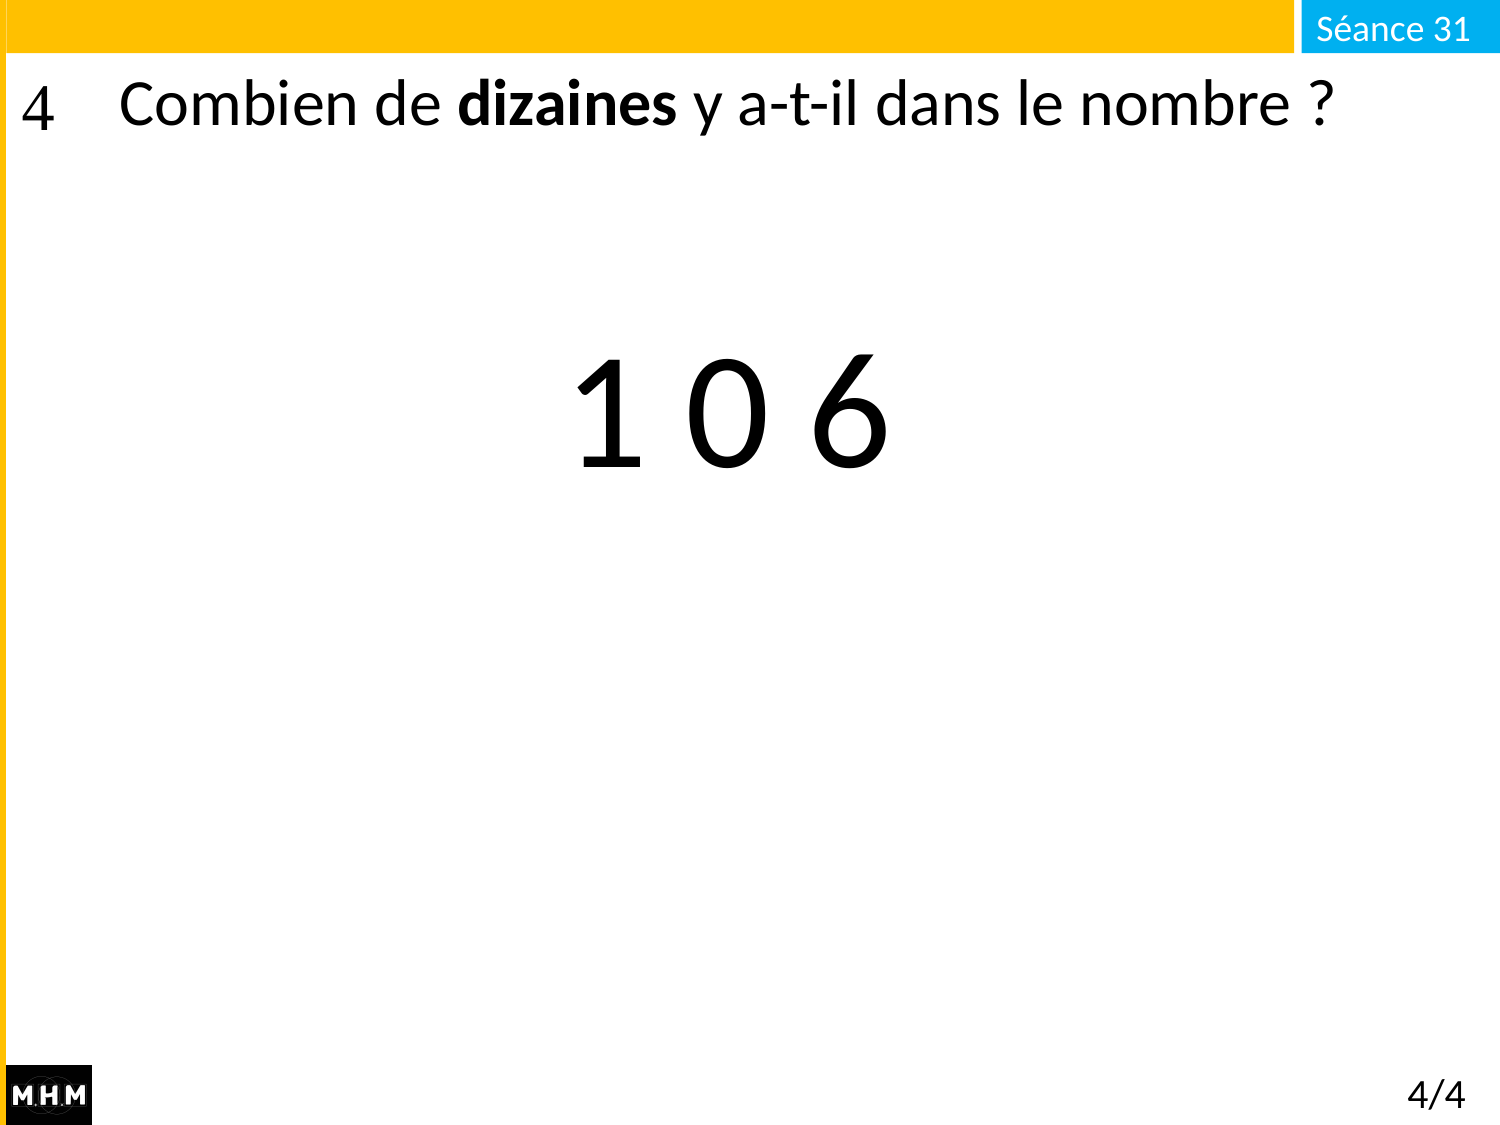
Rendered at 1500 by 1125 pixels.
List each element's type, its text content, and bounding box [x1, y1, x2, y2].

title Combien de dizaines y a-t-il dans le nombre ? [104, 60, 1391, 148]
picture [6, 1065, 92, 1125]
text_box 1 0 6 [441, 293, 1014, 509]
list 4/4 [1373, 1064, 1500, 1125]
